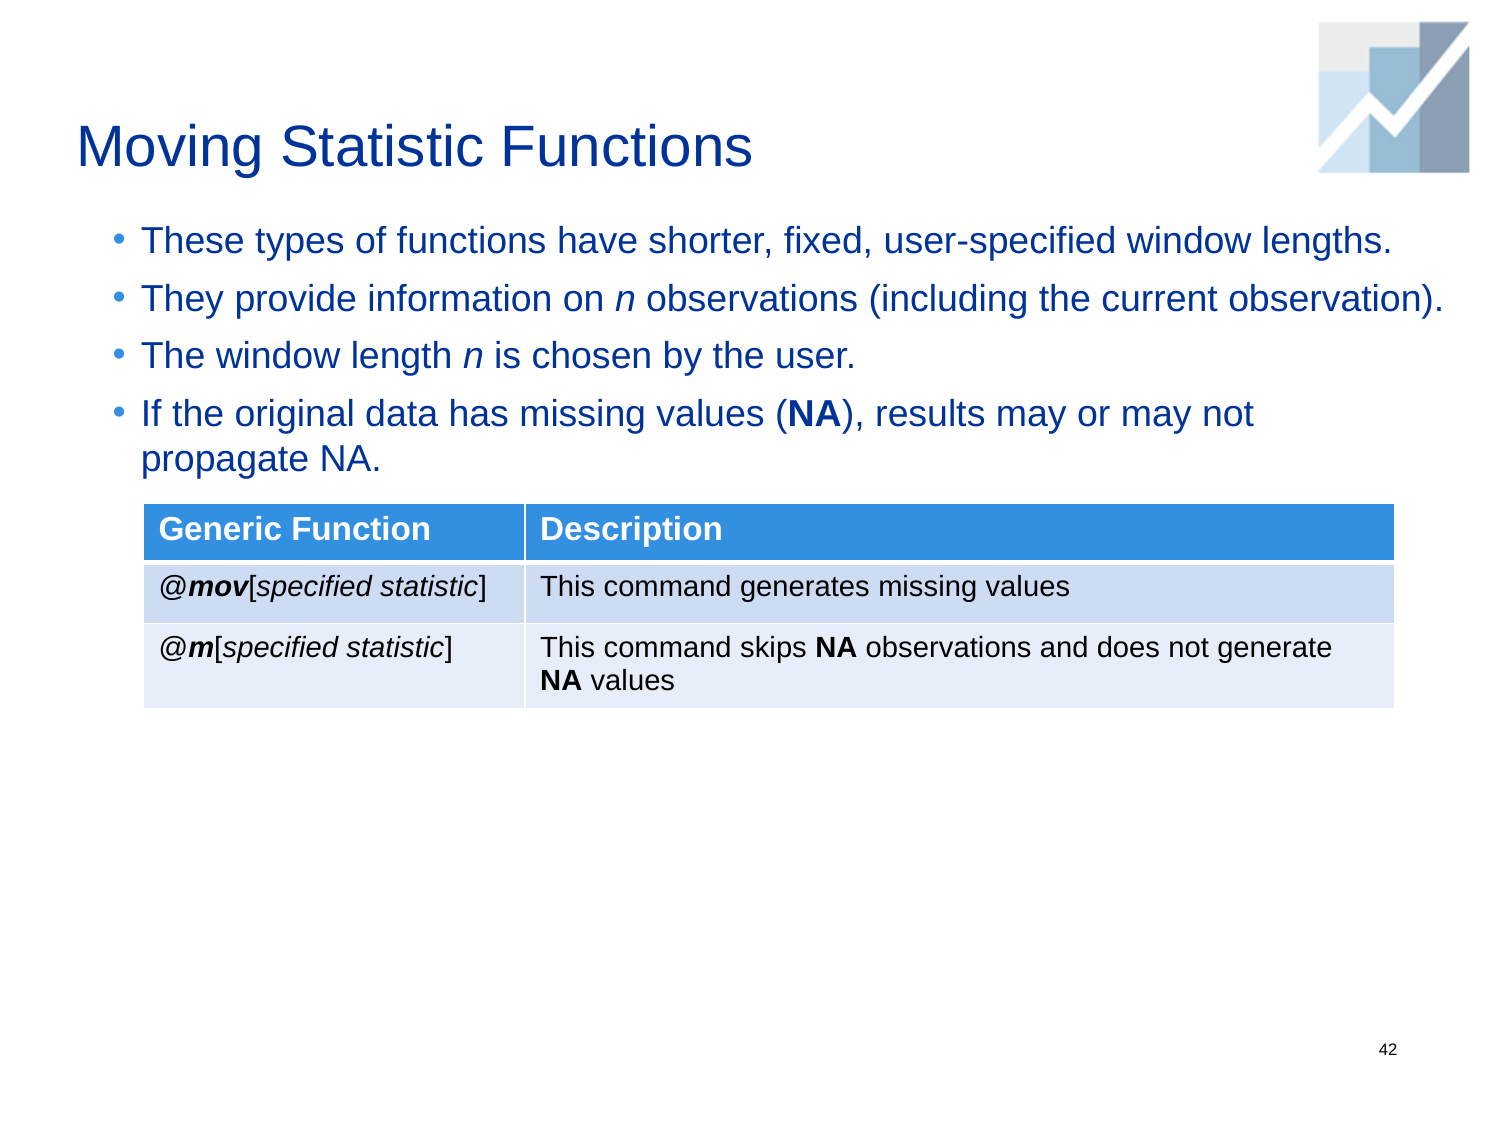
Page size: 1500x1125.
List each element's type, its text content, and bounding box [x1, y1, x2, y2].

table_cell @mov[specified statistic] [144, 565, 524, 623]
table_header Description [526, 504, 1394, 560]
table_header Generic Function [144, 504, 524, 560]
slide_number 42 [1262, 1015, 1413, 1067]
table_cell This command skips NA observations and does not generate NA values [526, 624, 1394, 708]
title Moving Statistic Functions [60, 0, 1295, 186]
table_cell This command generates missing values [526, 565, 1394, 623]
picture [1300, 11, 1479, 181]
list These types of functions have shorter, fixed, user-specified window lengths. They provide information on n observations (including the current observation). The window length n is chosen by the user. If the original data has missing values (NA), results may or may not propagate NA. [97, 208, 1479, 515]
table_cell @m[specified statistic] [144, 624, 524, 708]
